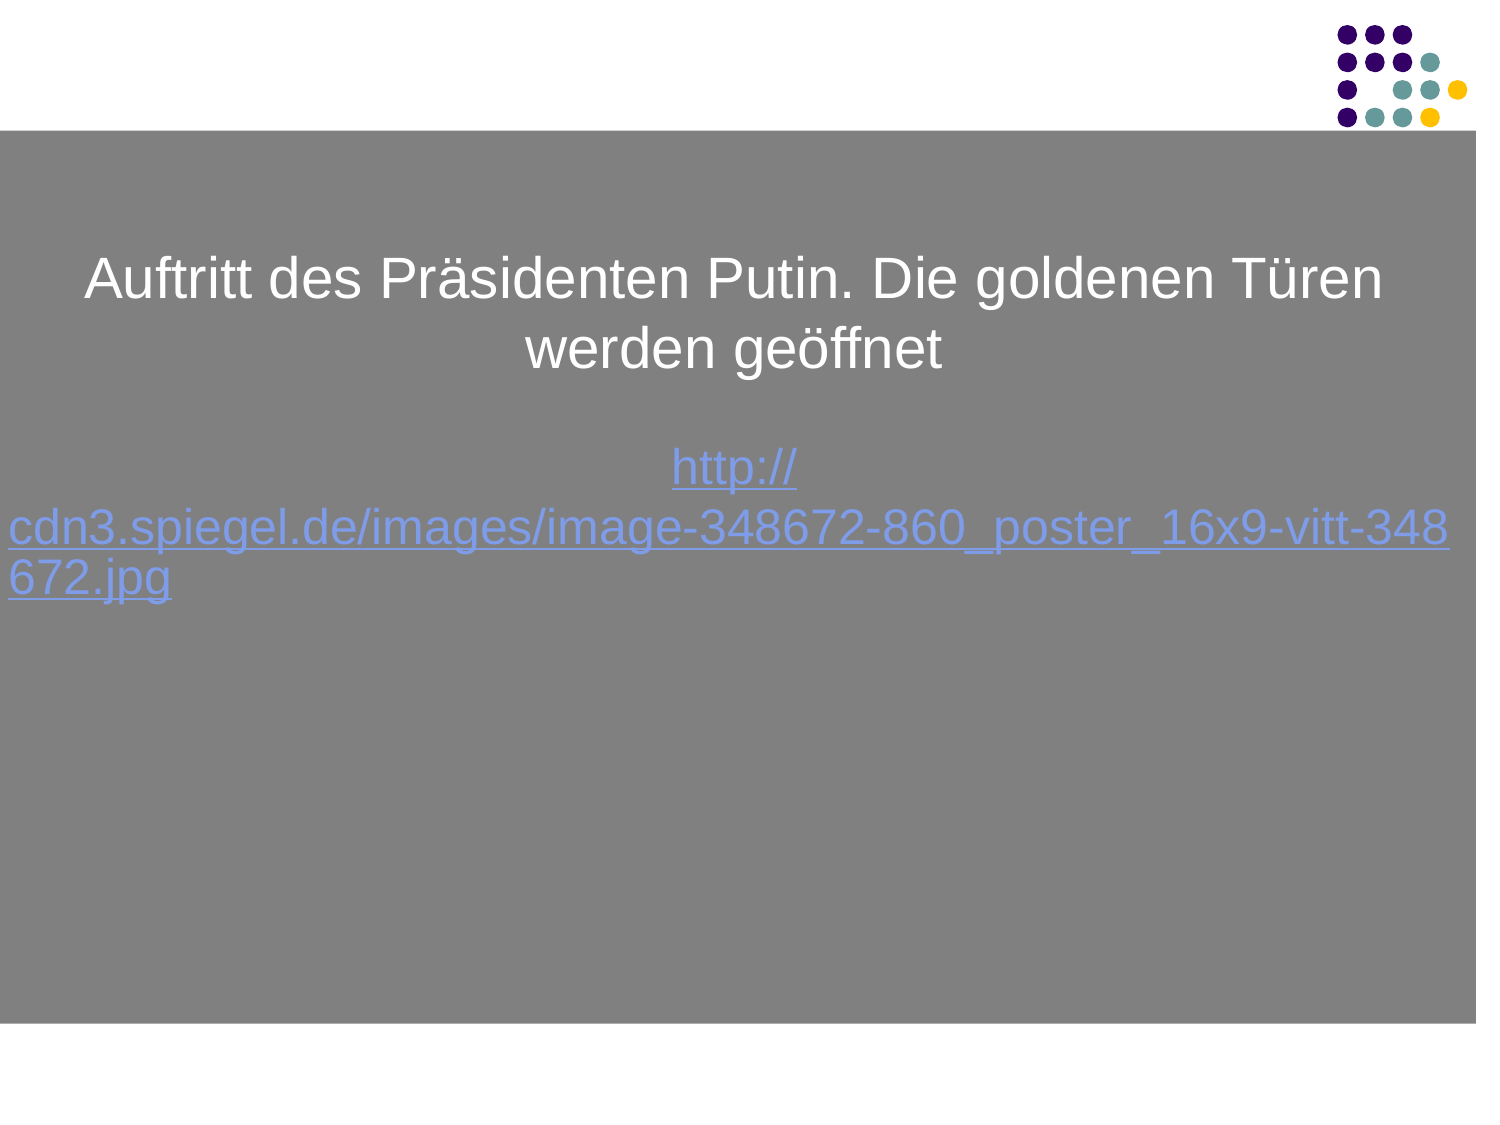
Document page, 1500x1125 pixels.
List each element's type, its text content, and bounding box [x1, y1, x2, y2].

text_box Auftritt des Präsidenten Putin. Die goldenen Türen werden geöffnet http://cdn3.spiegel.de/images/image-348672-860_poster_16x9-vitt-348672.jpg [0, 130, 1476, 1024]
